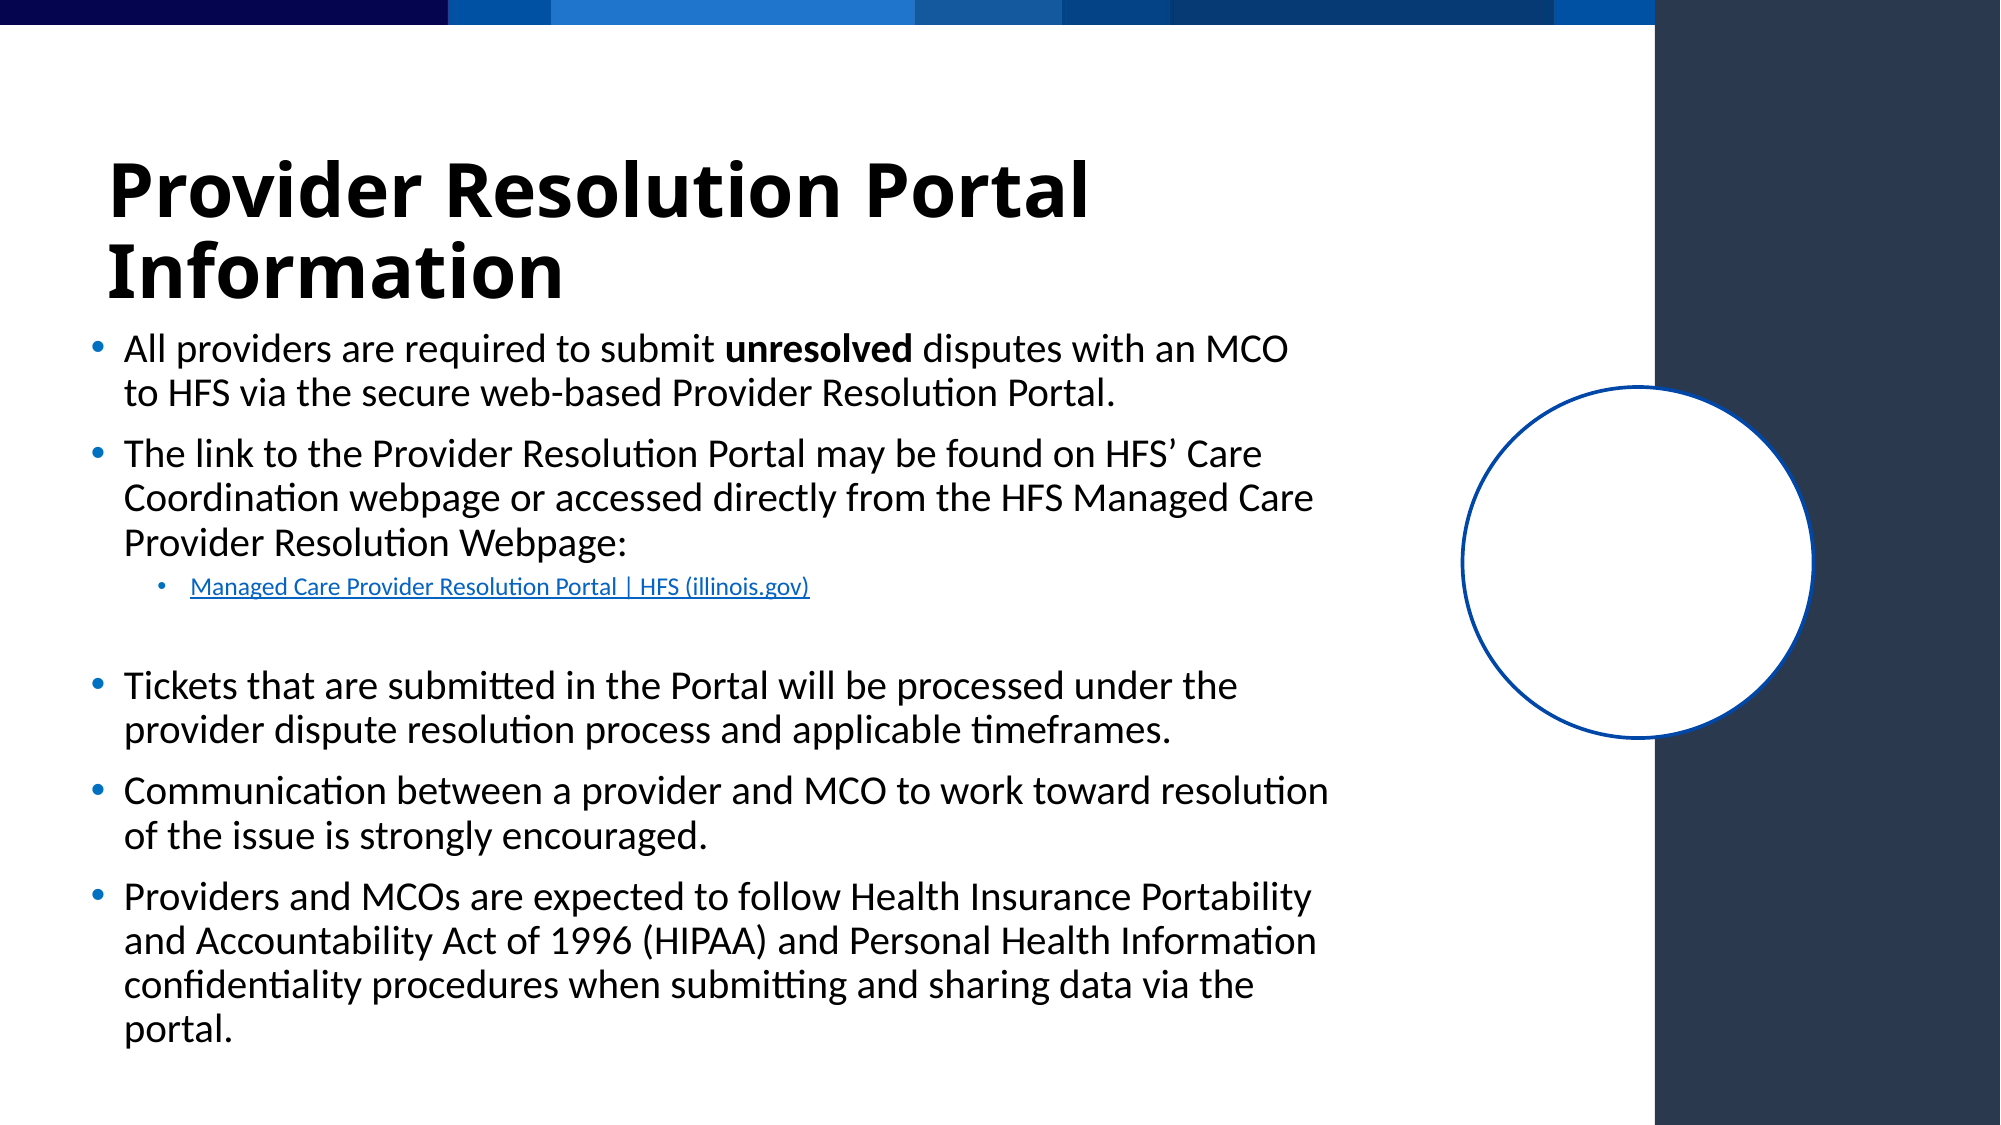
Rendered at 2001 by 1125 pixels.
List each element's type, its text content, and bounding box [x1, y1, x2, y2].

list All providers are required to submit unresolved disputes with an MCO to HFS via the secure web-based Provider Resolution Portal. The link to the Provider Resolution Portal may be found on HFS’ Care Coordination webpage or accessed directly from the HFS Managed Care Provider Resolution Webpage: Managed Care Provider Resolution Portal | HFS (illinois.gov) Tickets that are submitted in the Portal will be processed under the provider dispute resolution process and applicable timeframes. Communication between a provider and MCO to work toward resolution of the issue is strongly encouraged. Providers and MCOs are expected to follow Health Insurance Portability and Accountability Act of 1996 (HIPAA) and Personal Health Information confidentiality procedures when submitting and sharing data via the portal. [75, 319, 1348, 1106]
text_box [1461, 385, 1815, 740]
text_box [0, 0, 1655, 25]
title Provider Resolution Portal Information [93, 124, 1320, 319]
text_box [1654, 0, 2000, 1125]
